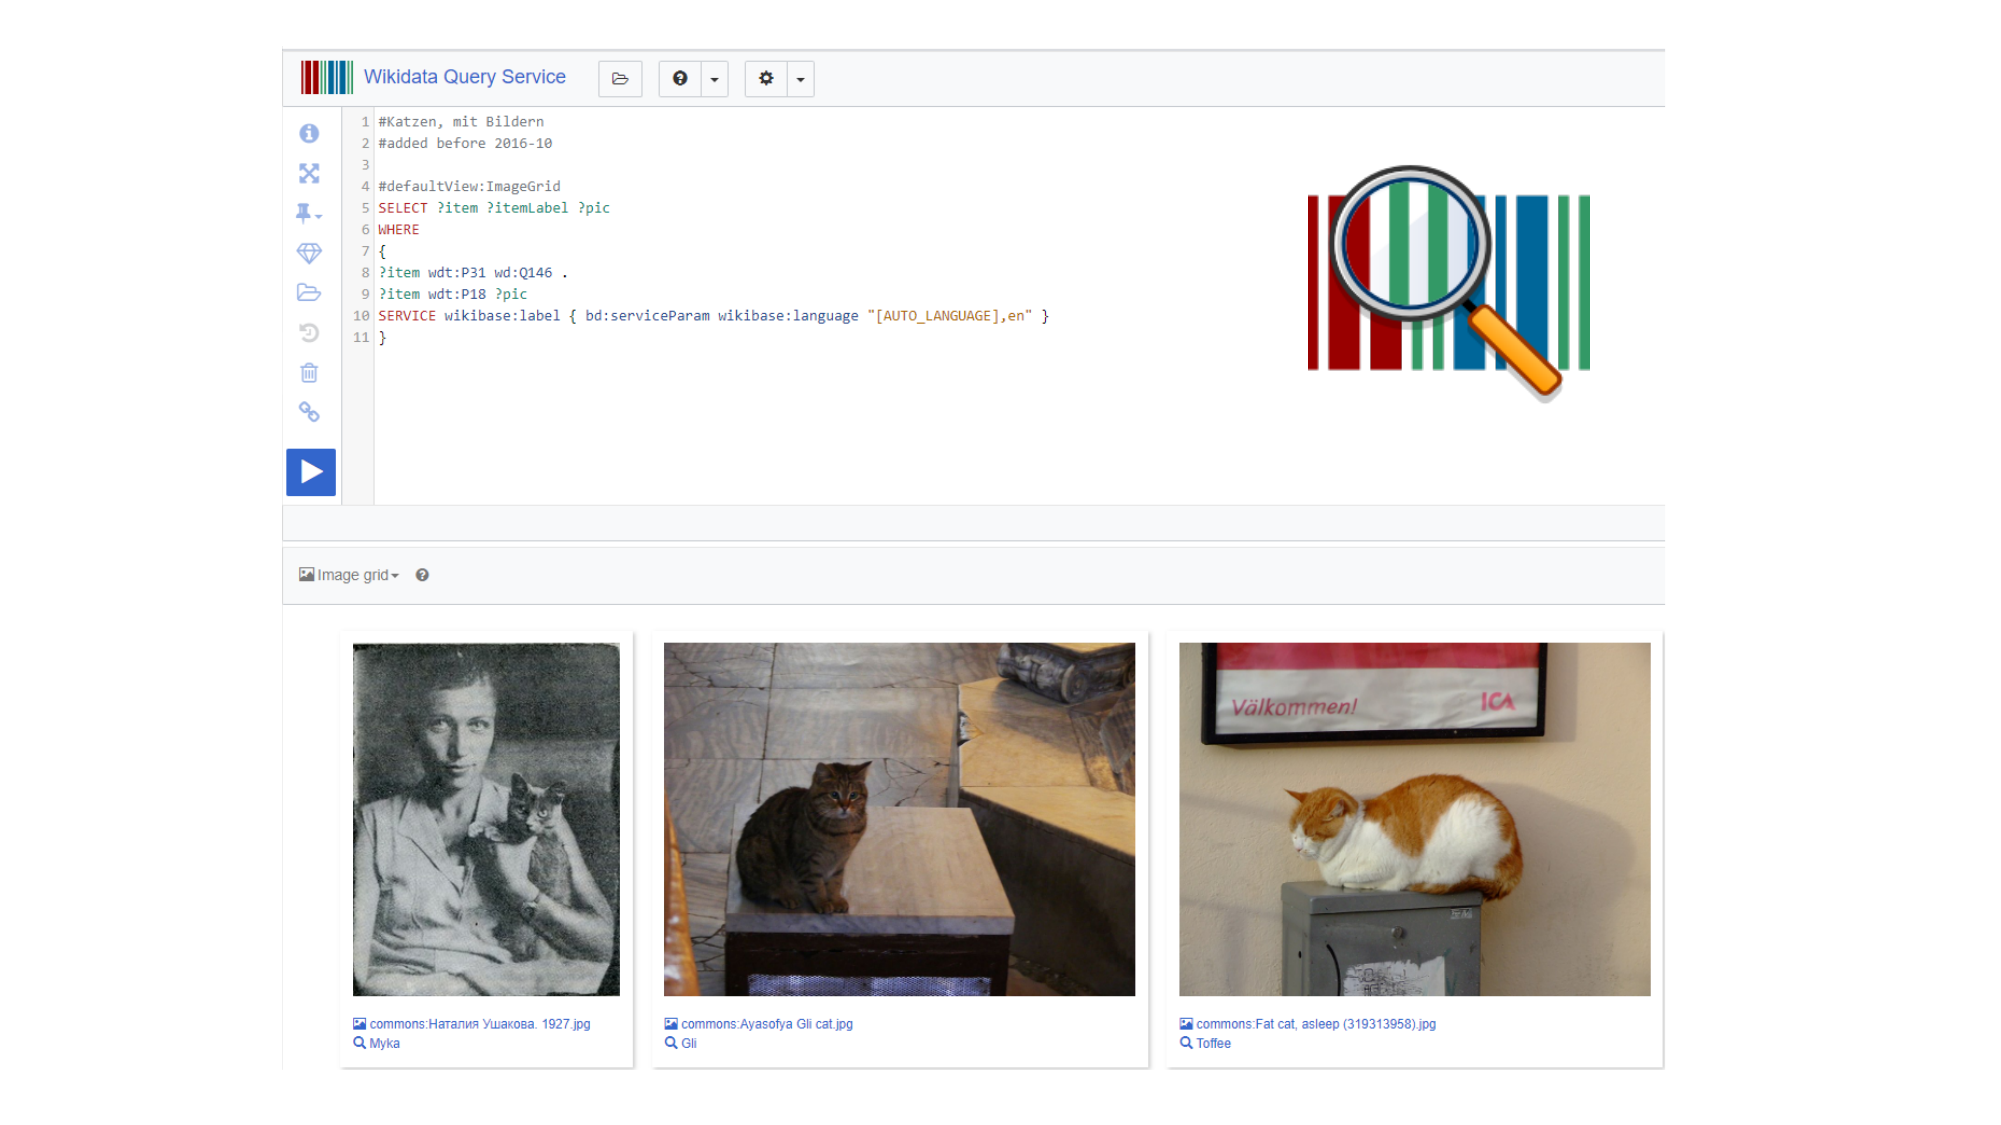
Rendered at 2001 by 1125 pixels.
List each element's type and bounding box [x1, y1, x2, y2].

picture [282, 46, 1666, 1070]
